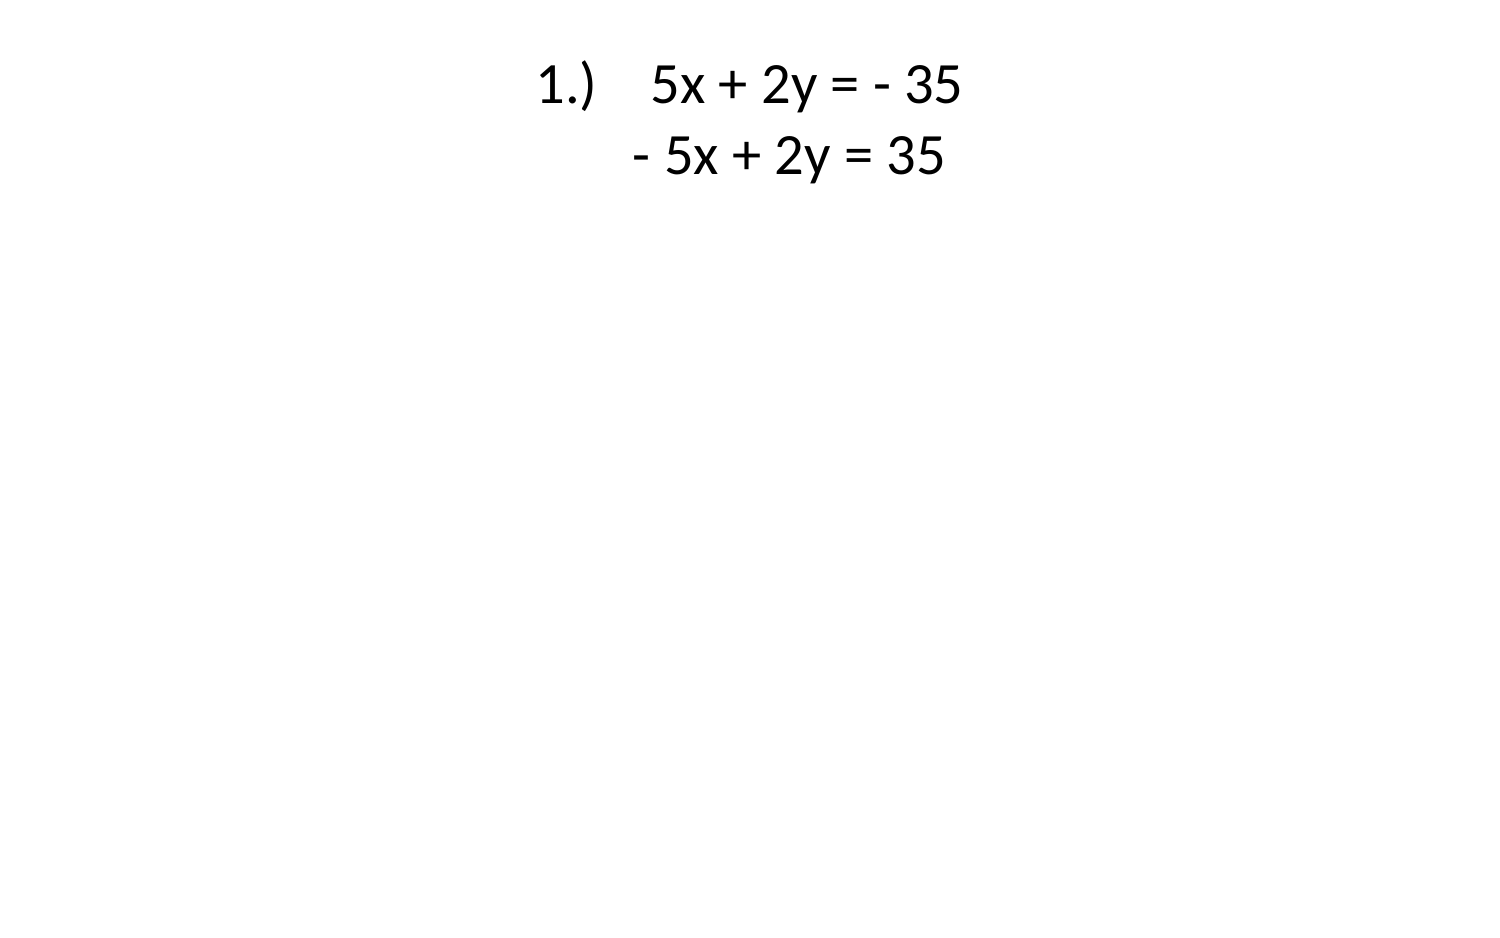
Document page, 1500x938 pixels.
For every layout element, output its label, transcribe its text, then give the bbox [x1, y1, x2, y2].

title 1.) 5x + 2y = - 35 - 5x + 2y = 35 [75, 37, 1425, 194]
